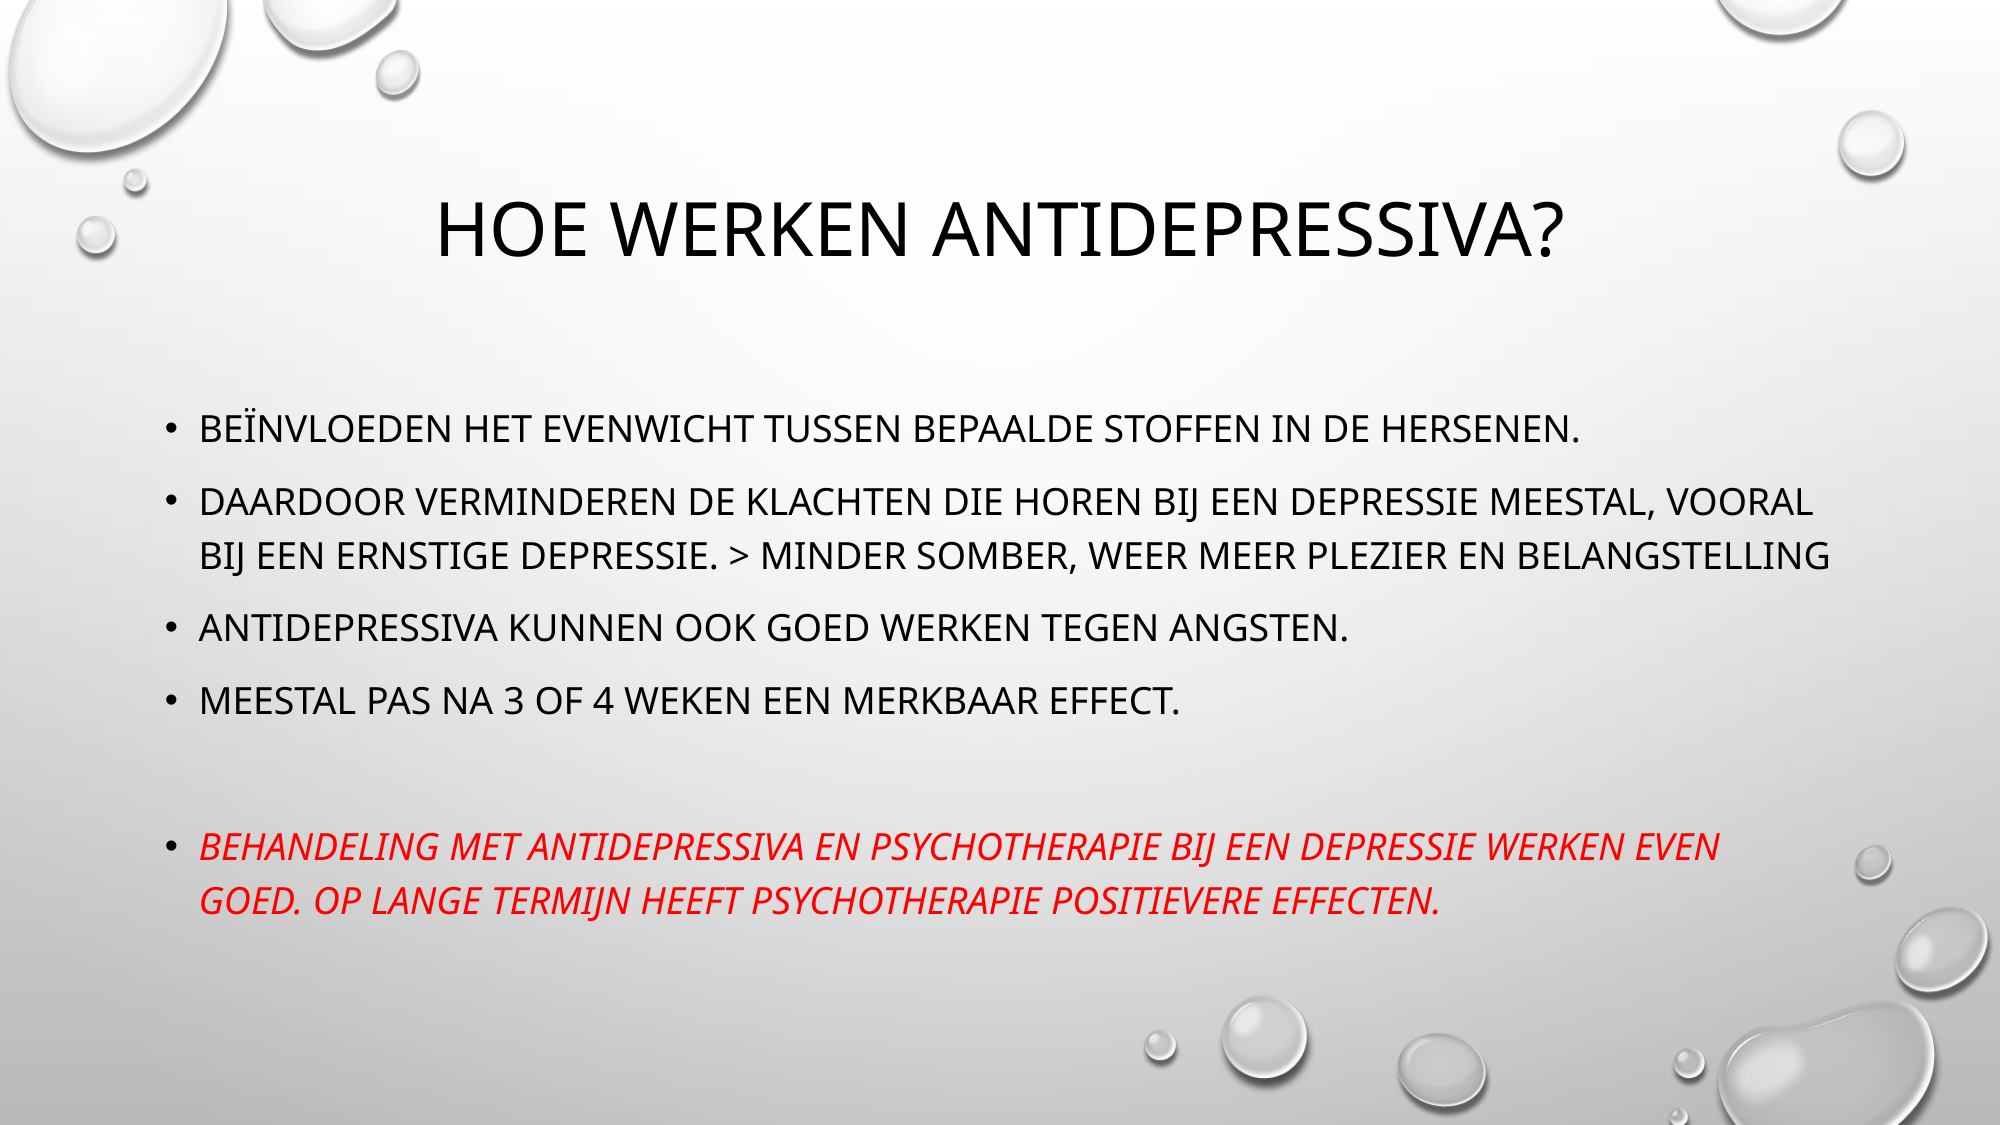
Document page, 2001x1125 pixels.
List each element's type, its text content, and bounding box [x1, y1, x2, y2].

title Hoe werken Antidepressiva? [149, 101, 1851, 364]
list beïnvloeden het evenwicht tussen bepaalde stoffen in de hersenen. Daardoor verminderen de klachten die horen bij een depressie meestal, vooral bij een ernstige depressie. > minder somber, weer meer plezier en belangstelling Antidepressiva kunnen ook goed werken tegen angsten. meestal pas na 3 of 4 weken een merkbaar effect. Behandeling met antidepressiva en psychotherapie bij een depressie werken even goed. Op lange termijn heeft psychotherapie positievere effecten. [149, 388, 1850, 950]
picture [0, 0, 2000, 1125]
